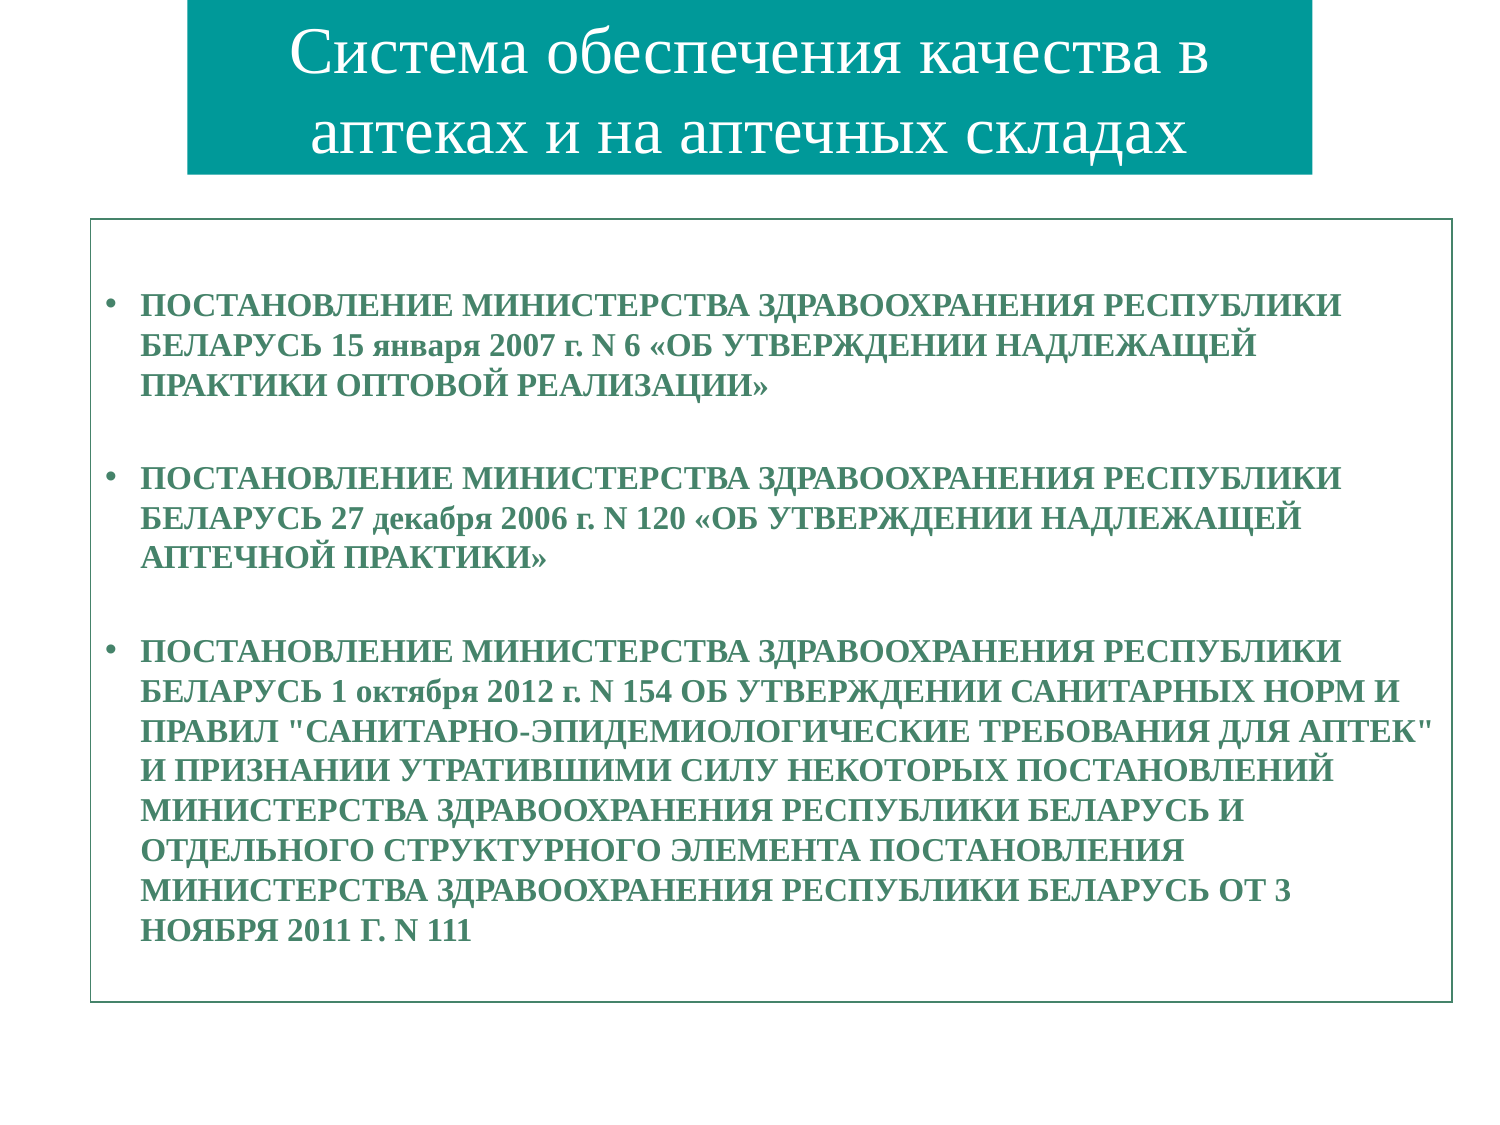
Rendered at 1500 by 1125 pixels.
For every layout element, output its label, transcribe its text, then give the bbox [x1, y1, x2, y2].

text_box Система обеспечения качества в аптеках и на аптечных складах [187, 0, 1313, 175]
text_box ПОСТАНОВЛЕНИЕ МИНИСТЕРСТВА ЗДРАВООХРАНЕНИЯ РЕСПУБЛИКИ БЕЛАРУСЬ 15 января 2007 г. N 6 «ОБ УТВЕРЖДЕНИИ НАДЛЕЖАЩЕЙ ПРАКТИКИ ОПТОВОЙ РЕАЛИЗАЦИИ» ПОСТАНОВЛЕНИЕ МИНИСТЕРСТВА ЗДРАВООХРАНЕНИЯ РЕСПУБЛИКИ БЕЛАРУСЬ 27 декабря 2006 г. N 120 «ОБ УТВЕРЖДЕНИИ НАДЛЕЖАЩЕЙ АПТЕЧНОЙ ПРАКТИКИ» ПОСТАНОВЛЕНИЕ МИНИСТЕРСТВА ЗДРАВООХРАНЕНИЯ РЕСПУБЛИКИ БЕЛАРУСЬ 1 октября 2012 г. N 154 ОБ УТВЕРЖДЕНИИ САНИТАРНЫХ НОРМ И ПРАВИЛ "САНИТАРНО-ЭПИДЕМИОЛОГИЧЕСКИЕ ТРЕБОВАНИЯ ДЛЯ АПТЕК" И ПРИЗНАНИИ УТРАТИВШИМИ СИЛУ НЕКОТОРЫХ ПОСТАНОВЛЕНИЙ МИНИСТЕРСТВА ЗДРАВООХРАНЕНИЯ РЕСПУБЛИКИ БЕЛАРУСЬ И ОТДЕЛЬНОГО СТРУКТУРНОГО ЭЛЕМЕНТА ПОСТАНОВЛЕНИЯ МИНИСТЕРСТВА ЗДРАВООХРАНЕНИЯ РЕСПУБЛИКИ БЕЛАРУСЬ ОТ 3 НОЯБРЯ 2011 Г. N 111 [90, 218, 1452, 1003]
